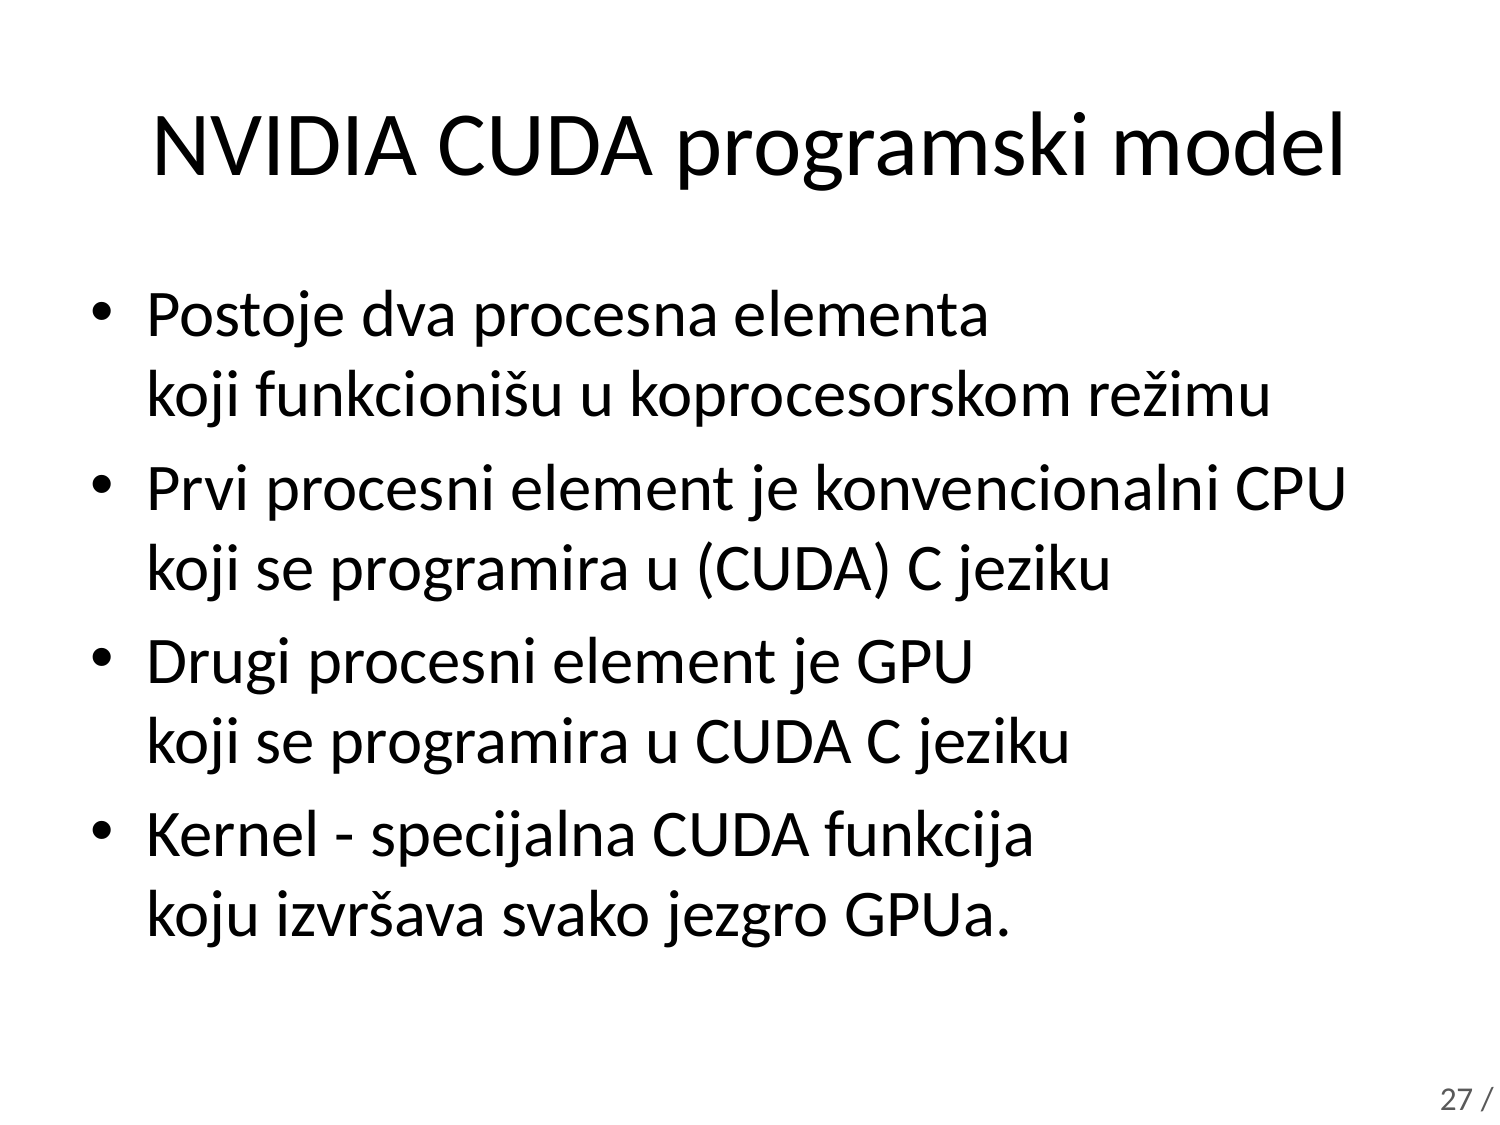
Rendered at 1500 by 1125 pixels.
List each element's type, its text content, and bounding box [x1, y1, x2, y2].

list Postoje dva procesna elementa koji funkcionišu u koprocesorskom režimu Prvi procesni element je konvencionalni CPU koji se programira u (CUDA) C jeziku Drugi procesni element je GPU koji se programira u CUDA C jeziku Kernel - specijalna CUDA funkcija koju izvršava svako jezgro GPUa. [75, 262, 1425, 1005]
title NVIDIA CUDA programski model [75, 45, 1425, 233]
